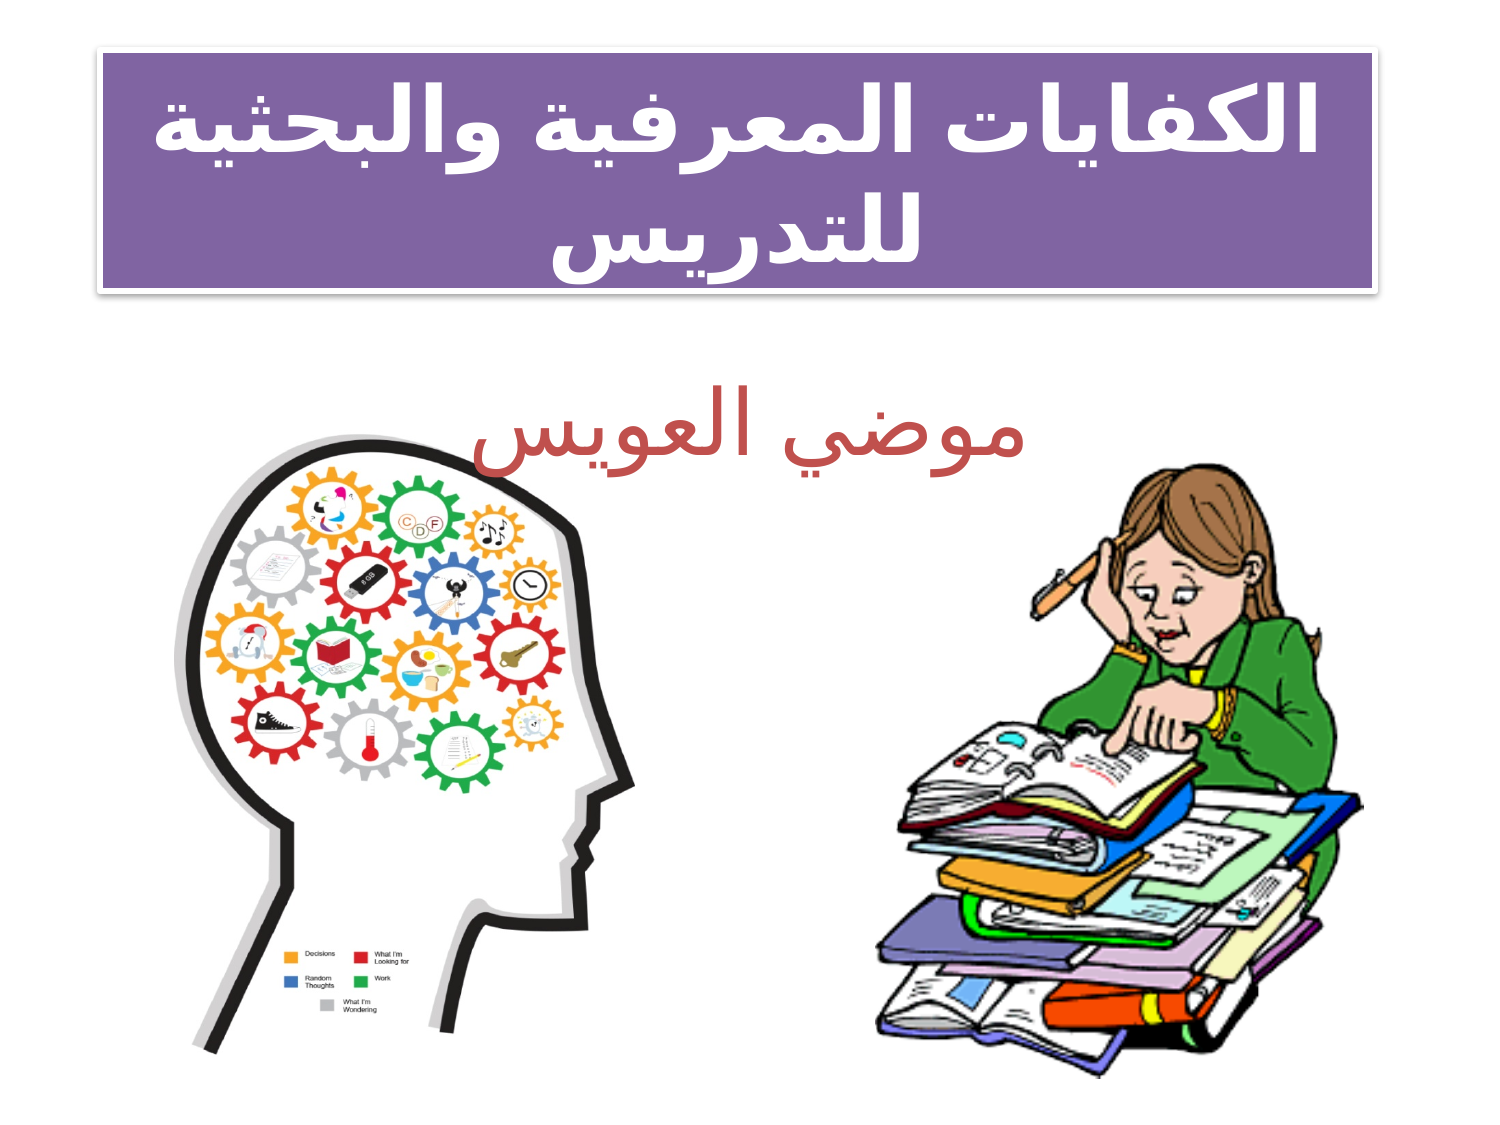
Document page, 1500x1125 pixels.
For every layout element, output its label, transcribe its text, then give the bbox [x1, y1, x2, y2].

picture [874, 462, 1365, 1079]
picture [174, 424, 635, 1065]
title الكفايات المعرفية والبحثية للتدريس [97, 47, 1378, 294]
text_box موضي العويس [408, 356, 1046, 482]
